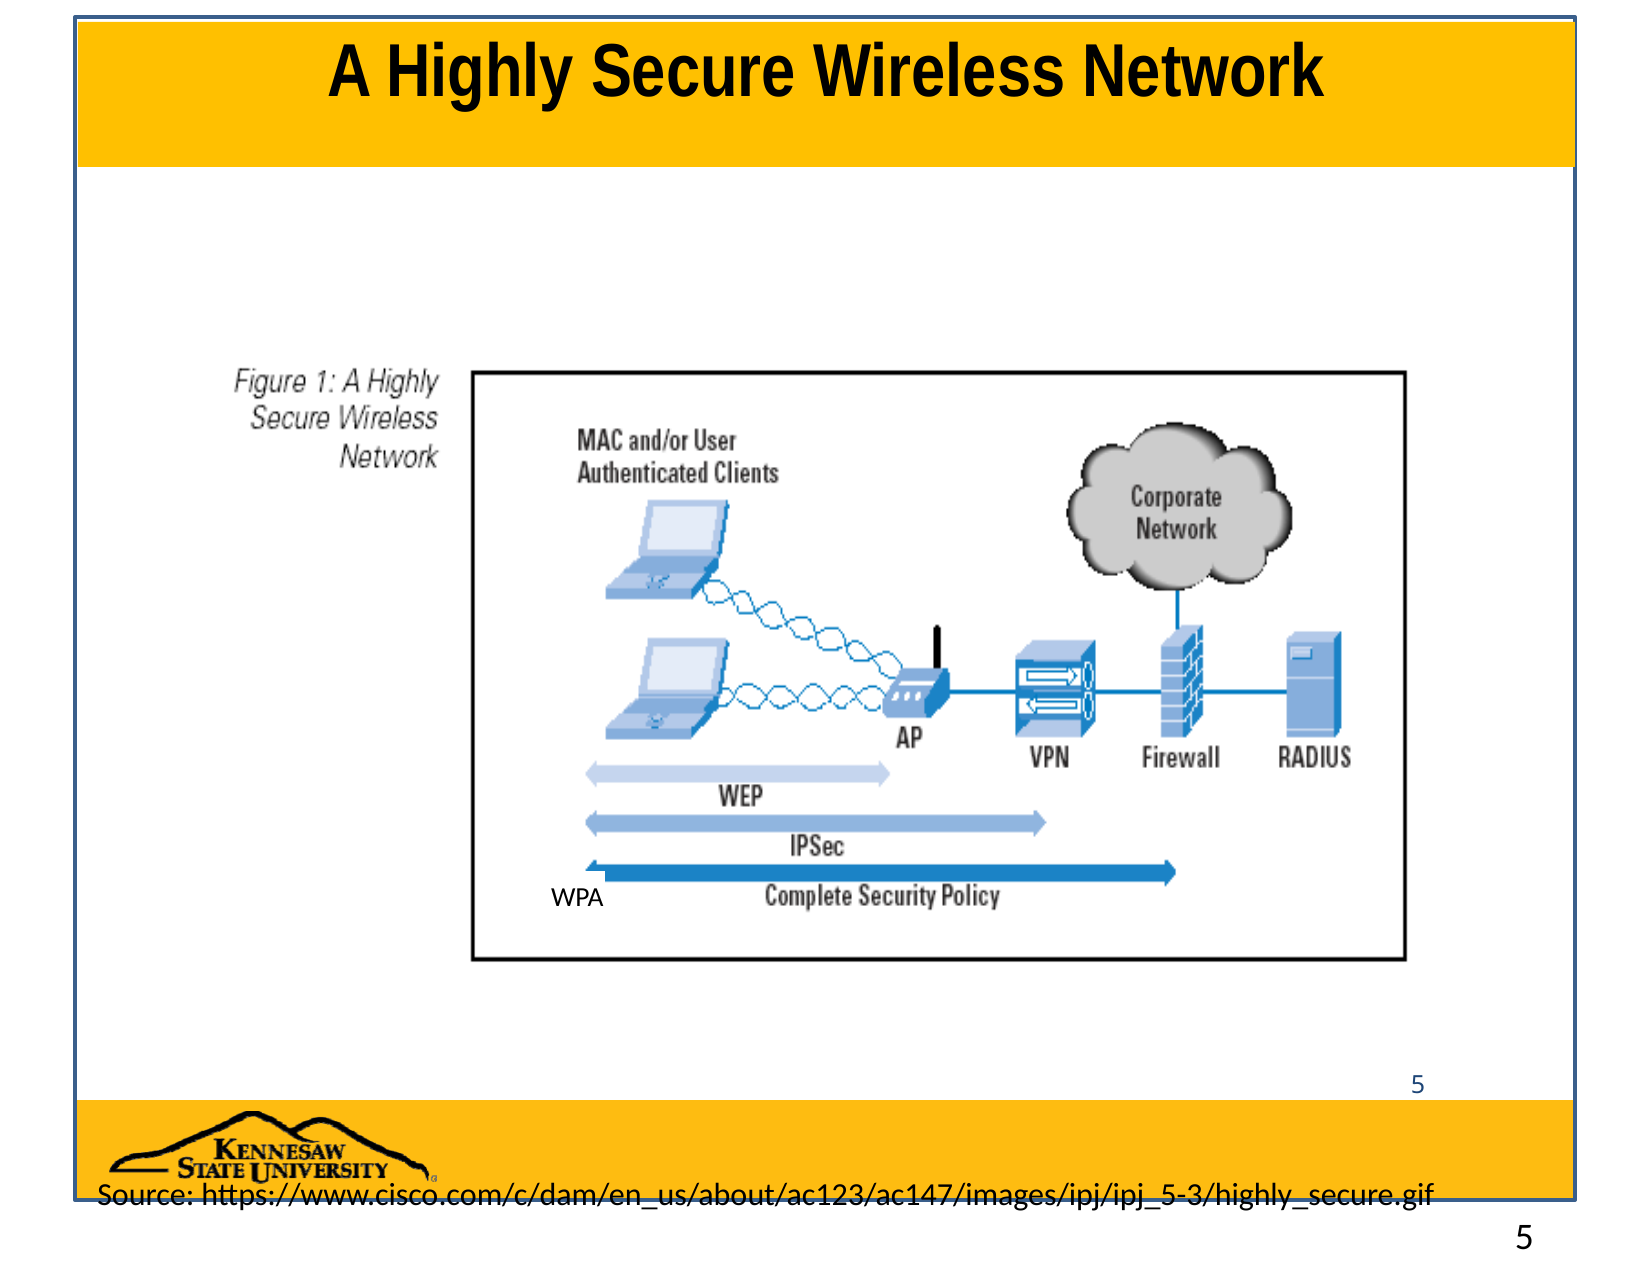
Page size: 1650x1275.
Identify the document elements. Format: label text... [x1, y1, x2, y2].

picture [108, 1111, 437, 1165]
text_box Source: https://www.cisco.com/c/dam/en_us/about/ac123/ac147/images/ipj/ipj_5-3/highly_secure.gif [82, 1165, 1513, 1219]
slide_number 5 [1299, 1042, 1425, 1103]
title A Highly Secure Wireless Network [77, 21, 1575, 167]
picture [222, 355, 1420, 976]
